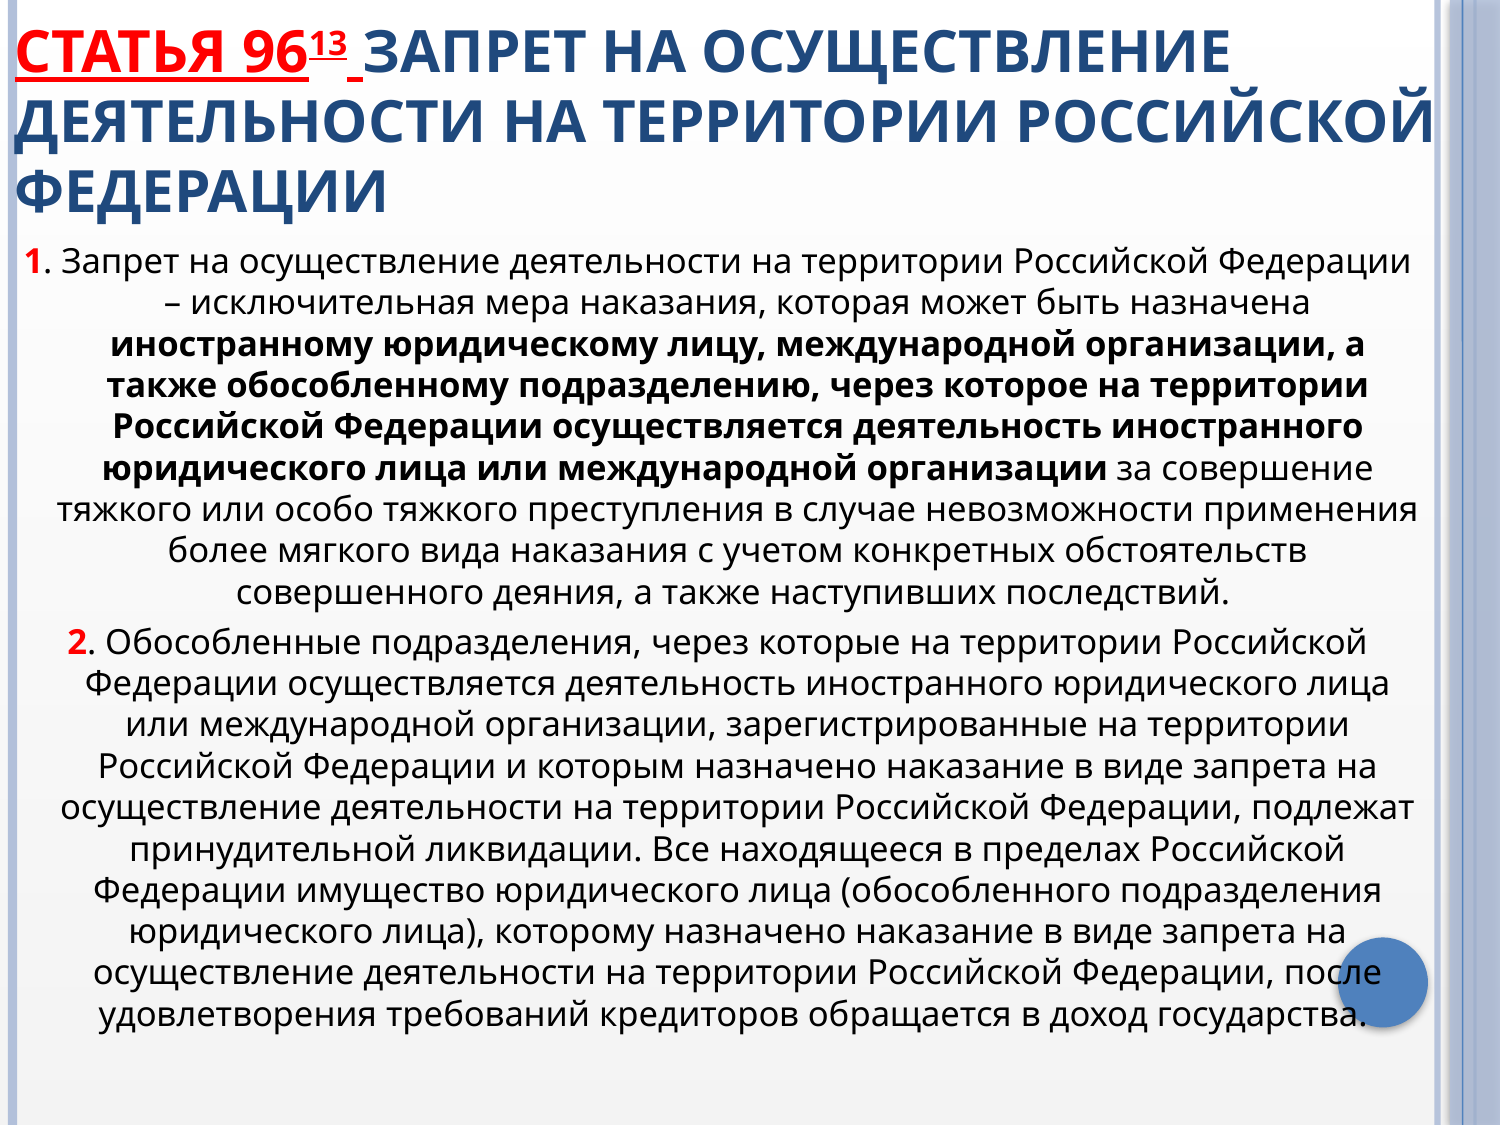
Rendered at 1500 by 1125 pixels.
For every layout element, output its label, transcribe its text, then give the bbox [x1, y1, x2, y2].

list 1. Запрет на осуществление деятельности на территории Российской Федерации – исключительная мера наказания, которая может быть назначена иностранному юридическому лицу, международной организации, а также обособленному подразделению, через которое на территории Российской Федерации осуществляется деятельность иностранного юридического лица или международной организации за совершение тяжкого или особо тяжкого преступления в случае невозможности применения более мягкого вида наказания с учетом конкретных обстоятельств совершенного деяния, а также наступивших последствий. 2. Обособленные подразделения, через которые на территории Российской Федерации осуществляется деятельность иностранного юридического лица или международной организации, зарегистрированные на территории Российской Федерации и которым назначено наказание в виде запрета на осуществление деятельности на территории Российской Федерации, подлежат принудительной ликвидации. Все находящееся в пределах Российской Федерации имущество юридического лица (обособленного подразделения юридического лица), которому назначено наказание в виде запрета на осуществление деятельности на территории Российской Федерации, после удовлетворения требований кредиторов обращается в доход государства. [0, 231, 1436, 1125]
title Статья 9613 Запрет на осуществление деятельности на территории Российской Федерации [0, 0, 1455, 232]
